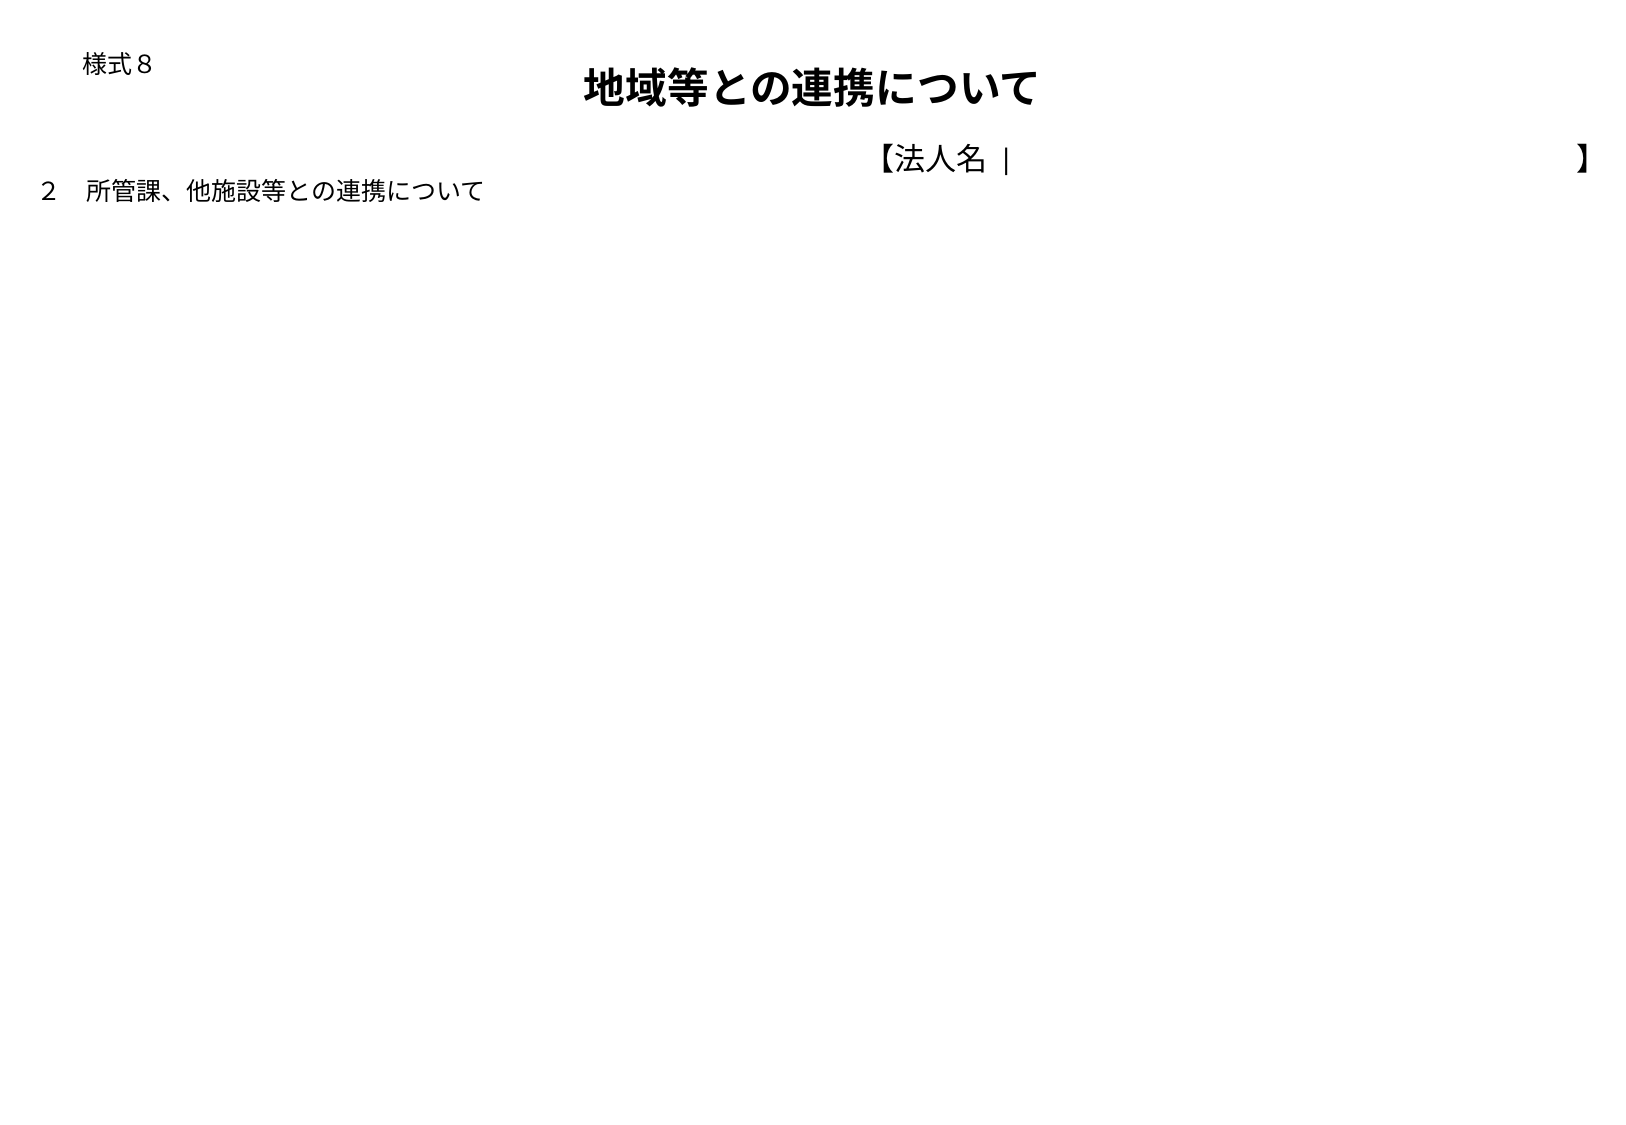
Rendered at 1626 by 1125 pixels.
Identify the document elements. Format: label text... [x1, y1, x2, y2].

text_box 【法人名 | 】 [848, 136, 1625, 206]
text_box ２ 所管課、他施設等との連携について [21, 171, 634, 241]
subtitle 地域等との連携について [449, 59, 1176, 129]
title 様式８ [39, 37, 201, 87]
